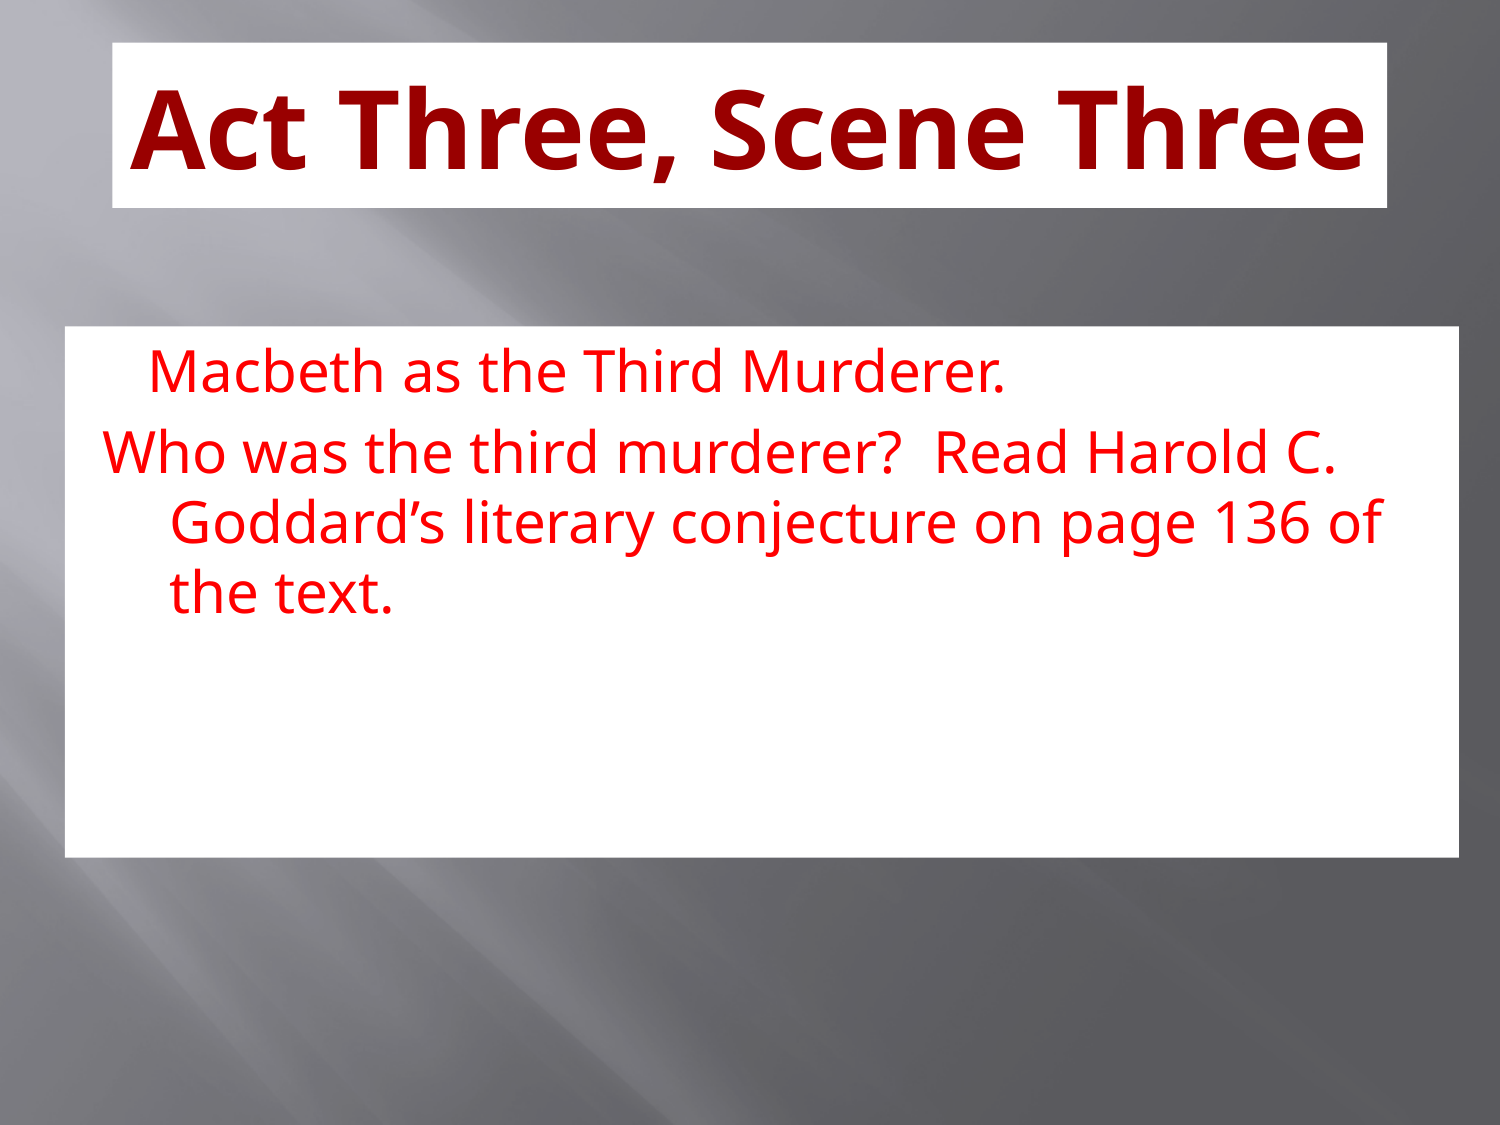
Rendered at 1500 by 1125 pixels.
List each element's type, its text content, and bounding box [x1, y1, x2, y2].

list Macbeth as the Third Murderer. Who was the third murderer? Read Harold C. Goddard’s literary conjecture on page 136 of the text. [64, 326, 1459, 858]
title Act Three, Scene Three [112, 42, 1388, 208]
